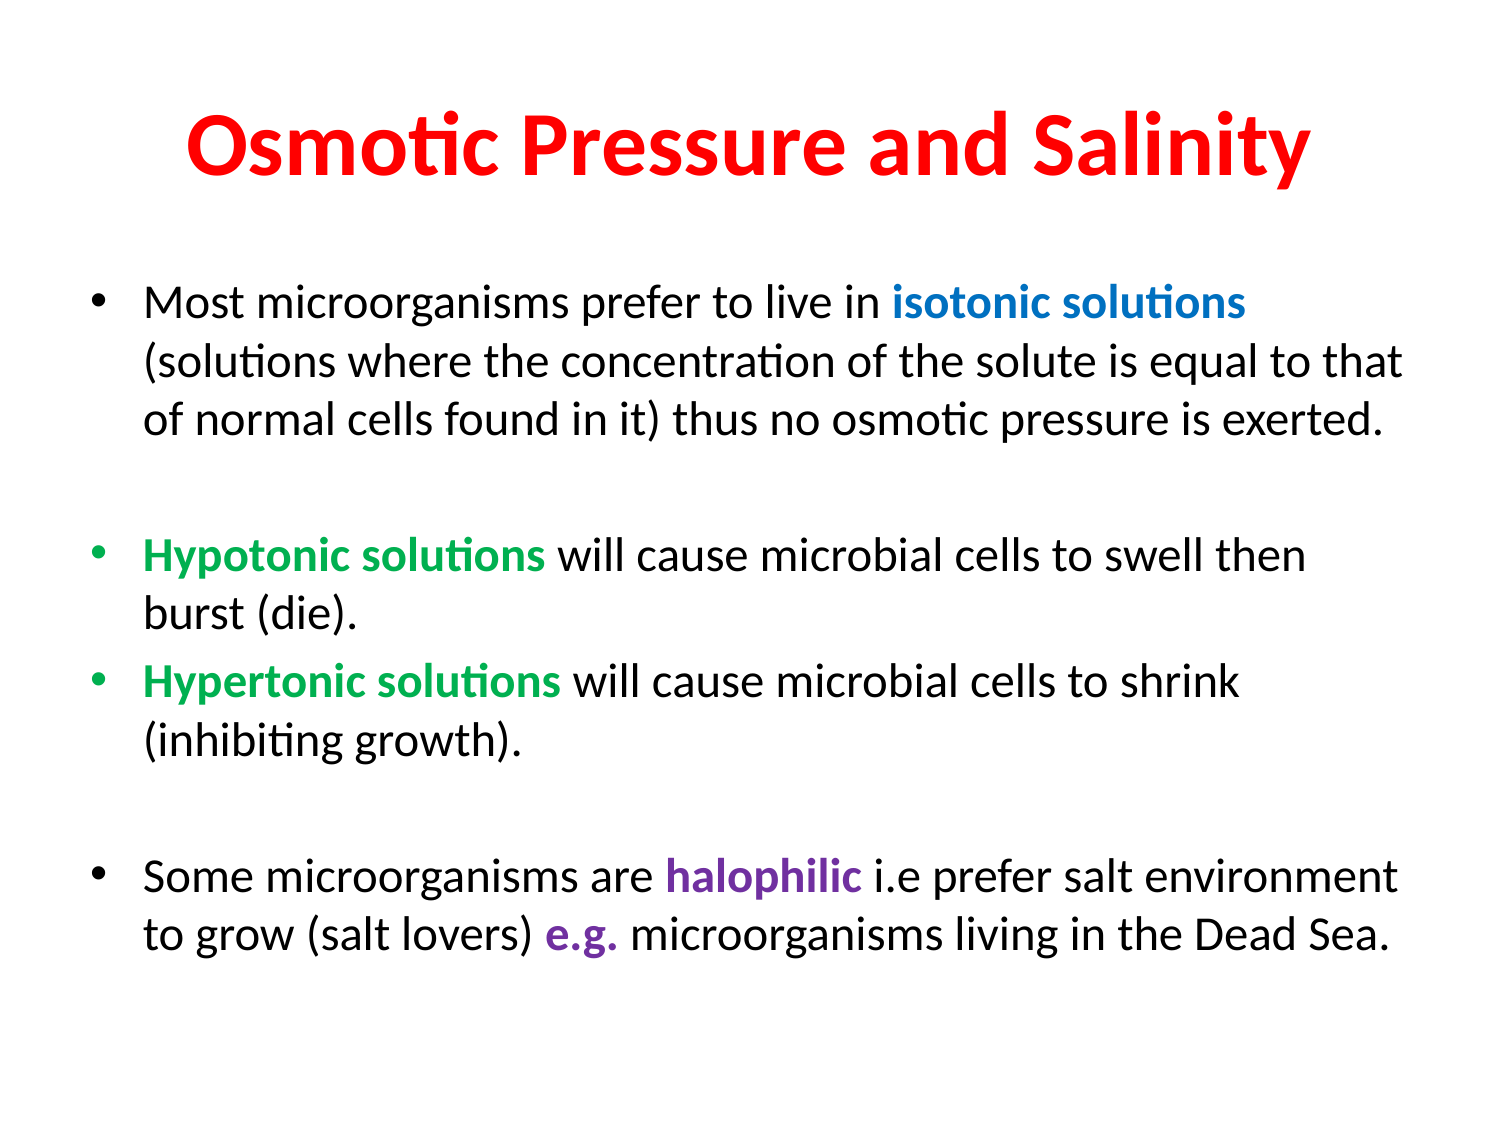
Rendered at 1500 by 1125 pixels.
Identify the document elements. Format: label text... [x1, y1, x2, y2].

list Most microorganisms prefer to live in isotonic solutions (solutions where the concentration of the solute is equal to that of normal cells found in it) thus no osmotic pressure is exerted. Hypotonic solutions will cause microbial cells to swell then burst (die). Hypertonic solutions will cause microbial cells to shrink (inhibiting growth). Some microorganisms are halophilic i.e prefer salt environment to grow (salt lovers) e.g. microorganisms living in the Dead Sea. [75, 262, 1425, 1005]
title Osmotic Pressure and Salinity [75, 45, 1425, 233]
